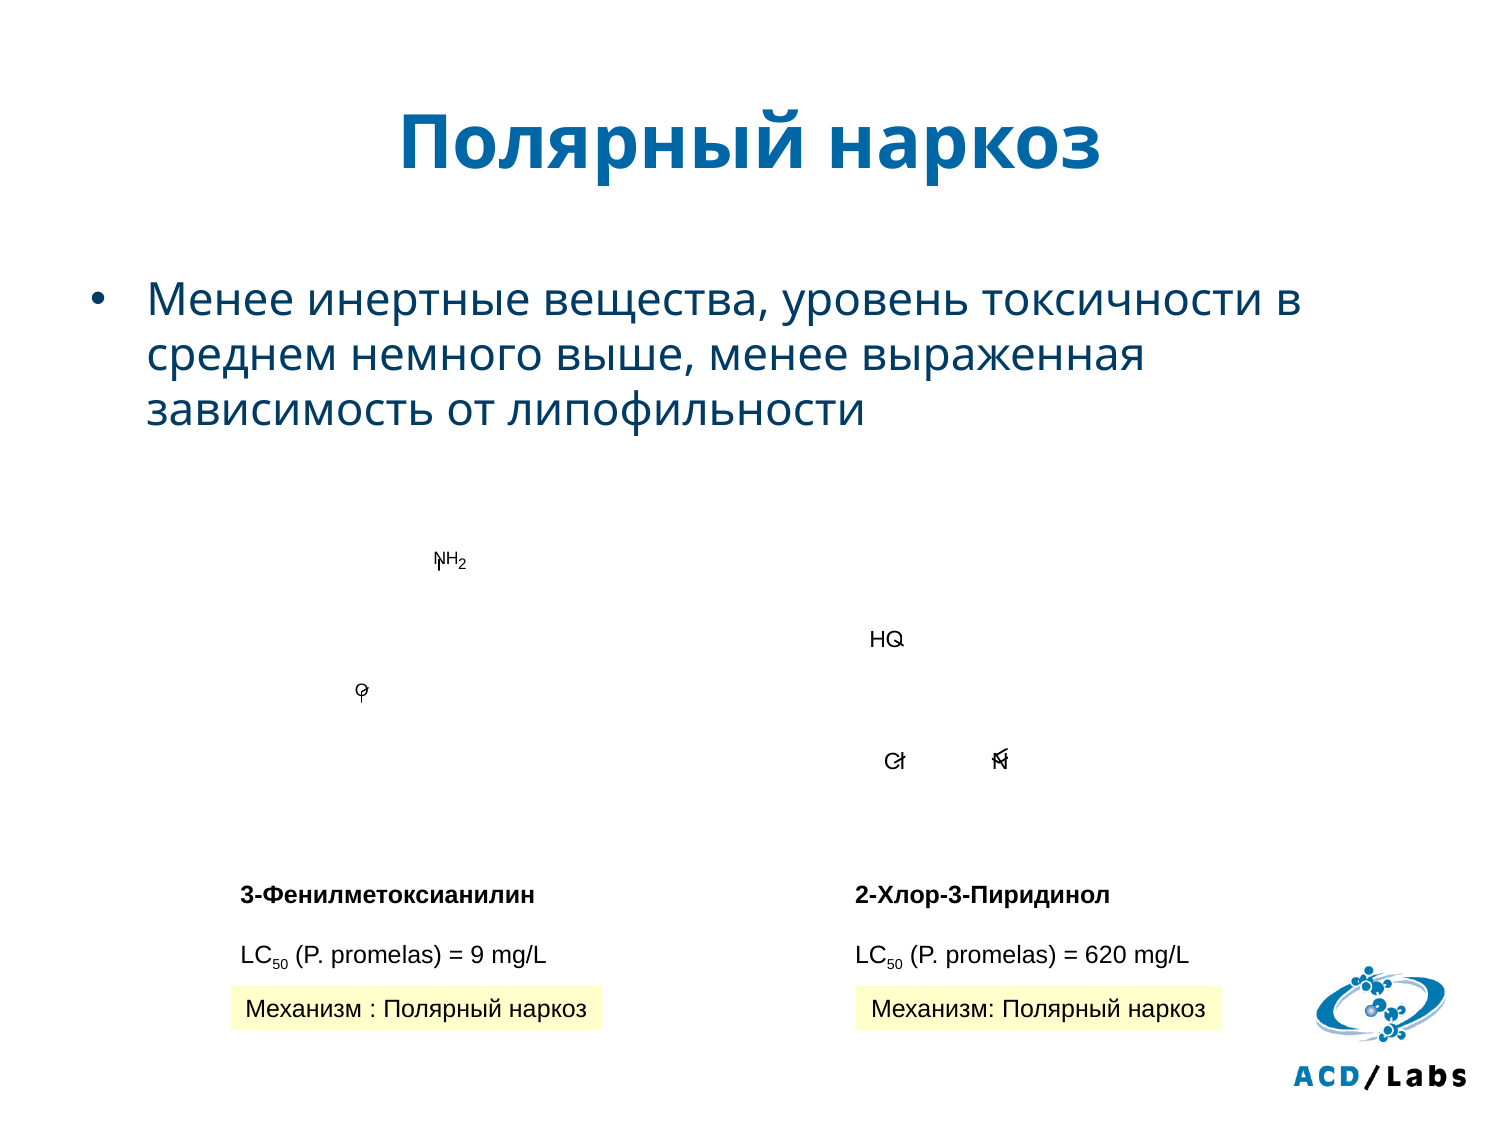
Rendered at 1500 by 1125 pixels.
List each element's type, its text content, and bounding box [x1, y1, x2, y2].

text_box 2-Хлор-3-Пиридинол LC50 (P. promelas) = 620 mg/L [840, 912, 1212, 980]
text_box Механизм: Полярный наркоз [856, 985, 1221, 1031]
list Менее инертные вещества, уровень токсичности в среднем немного выше, менее выраженная зависимость от липофильности [74, 262, 1426, 1006]
title Полярный наркоз [74, 44, 1426, 233]
text_box 3-Фенилметоксианилин LC50 (P. promelas) = 9 mg/L [225, 871, 569, 980]
picture [1385, 1006, 1397, 1012]
text_box Механизм : Полярный наркоз [230, 985, 603, 1031]
picture [1293, 964, 1471, 1101]
picture [662, 499, 1284, 904]
picture [124, 537, 601, 847]
